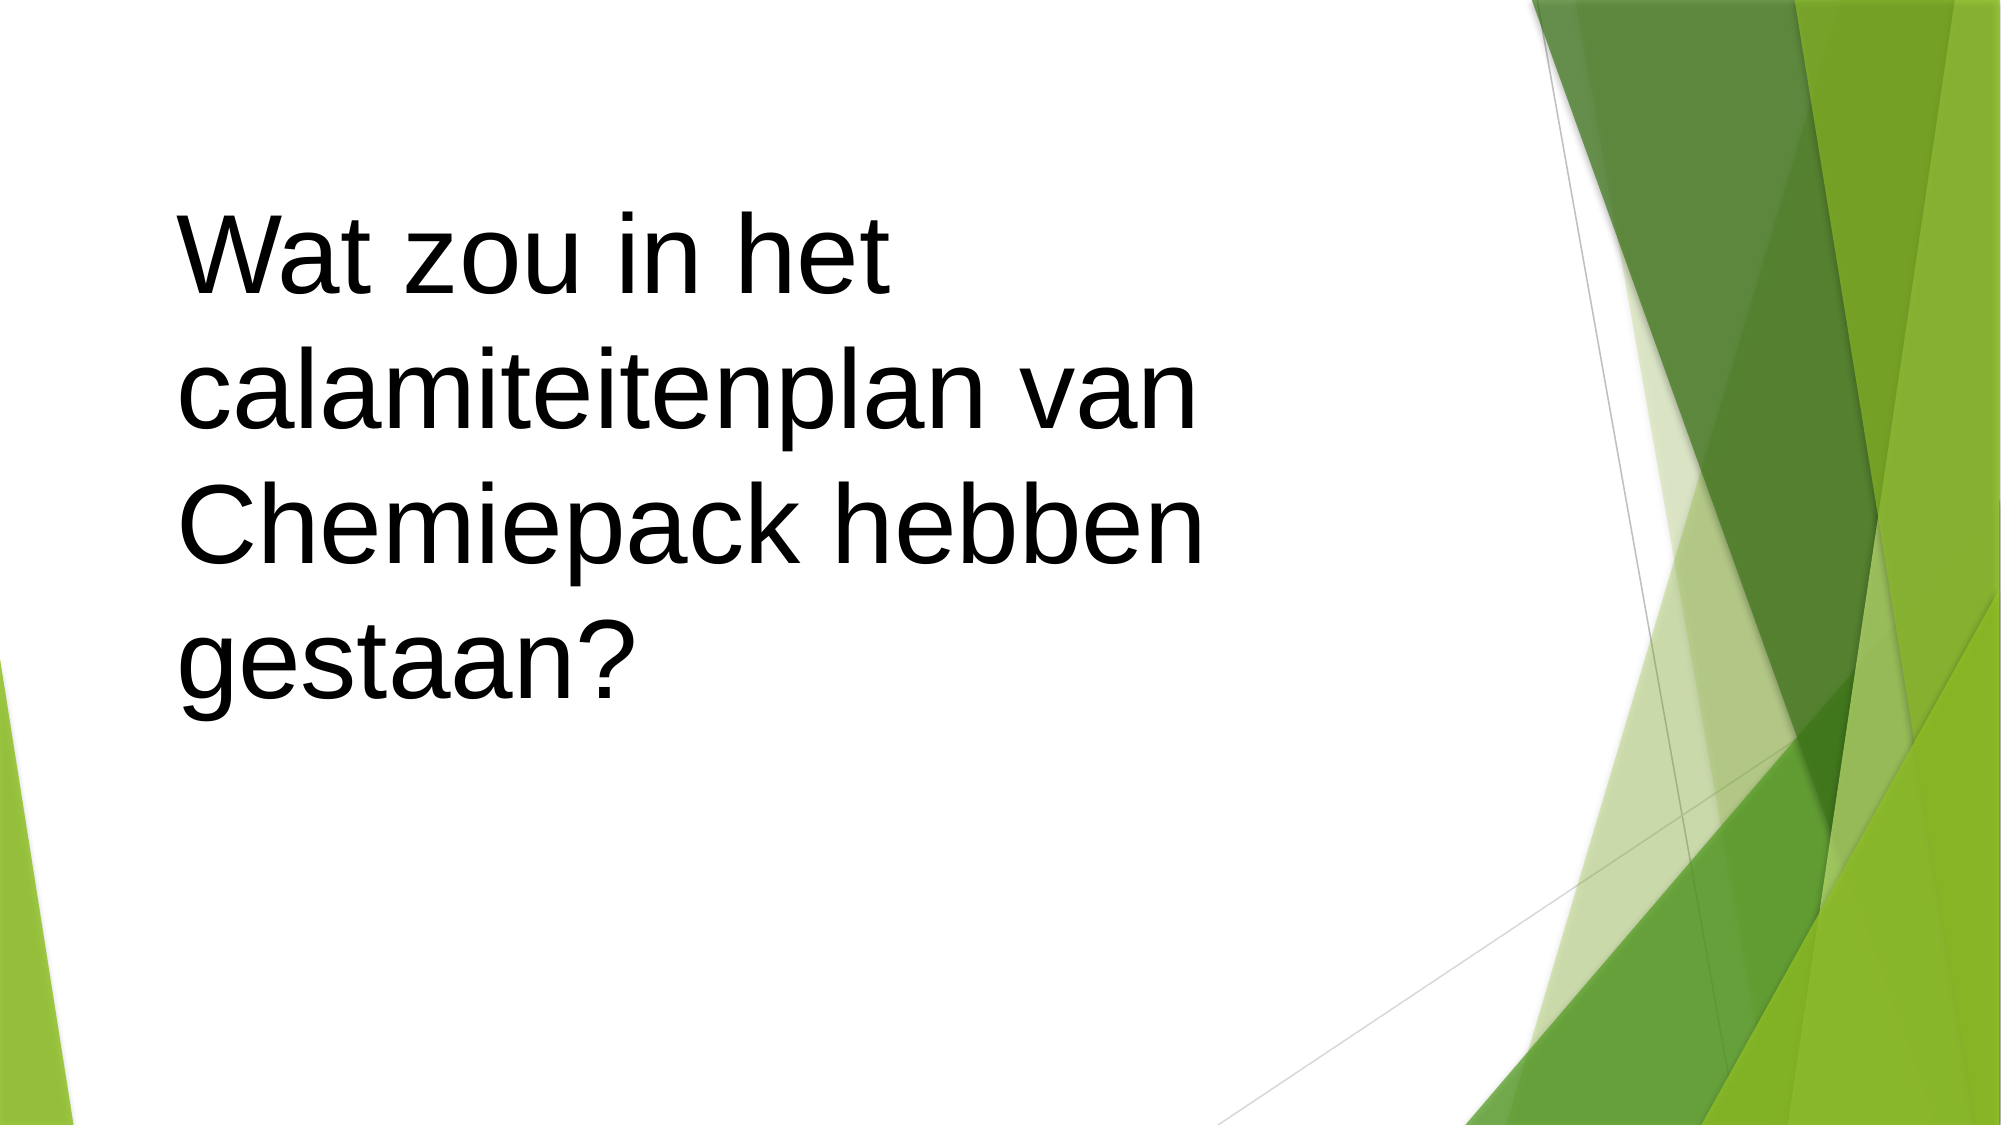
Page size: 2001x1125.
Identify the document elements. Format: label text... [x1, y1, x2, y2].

text_box Wat zou in het calamiteitenplan van Chemiepack hebben gestaan? [161, 173, 1475, 729]
